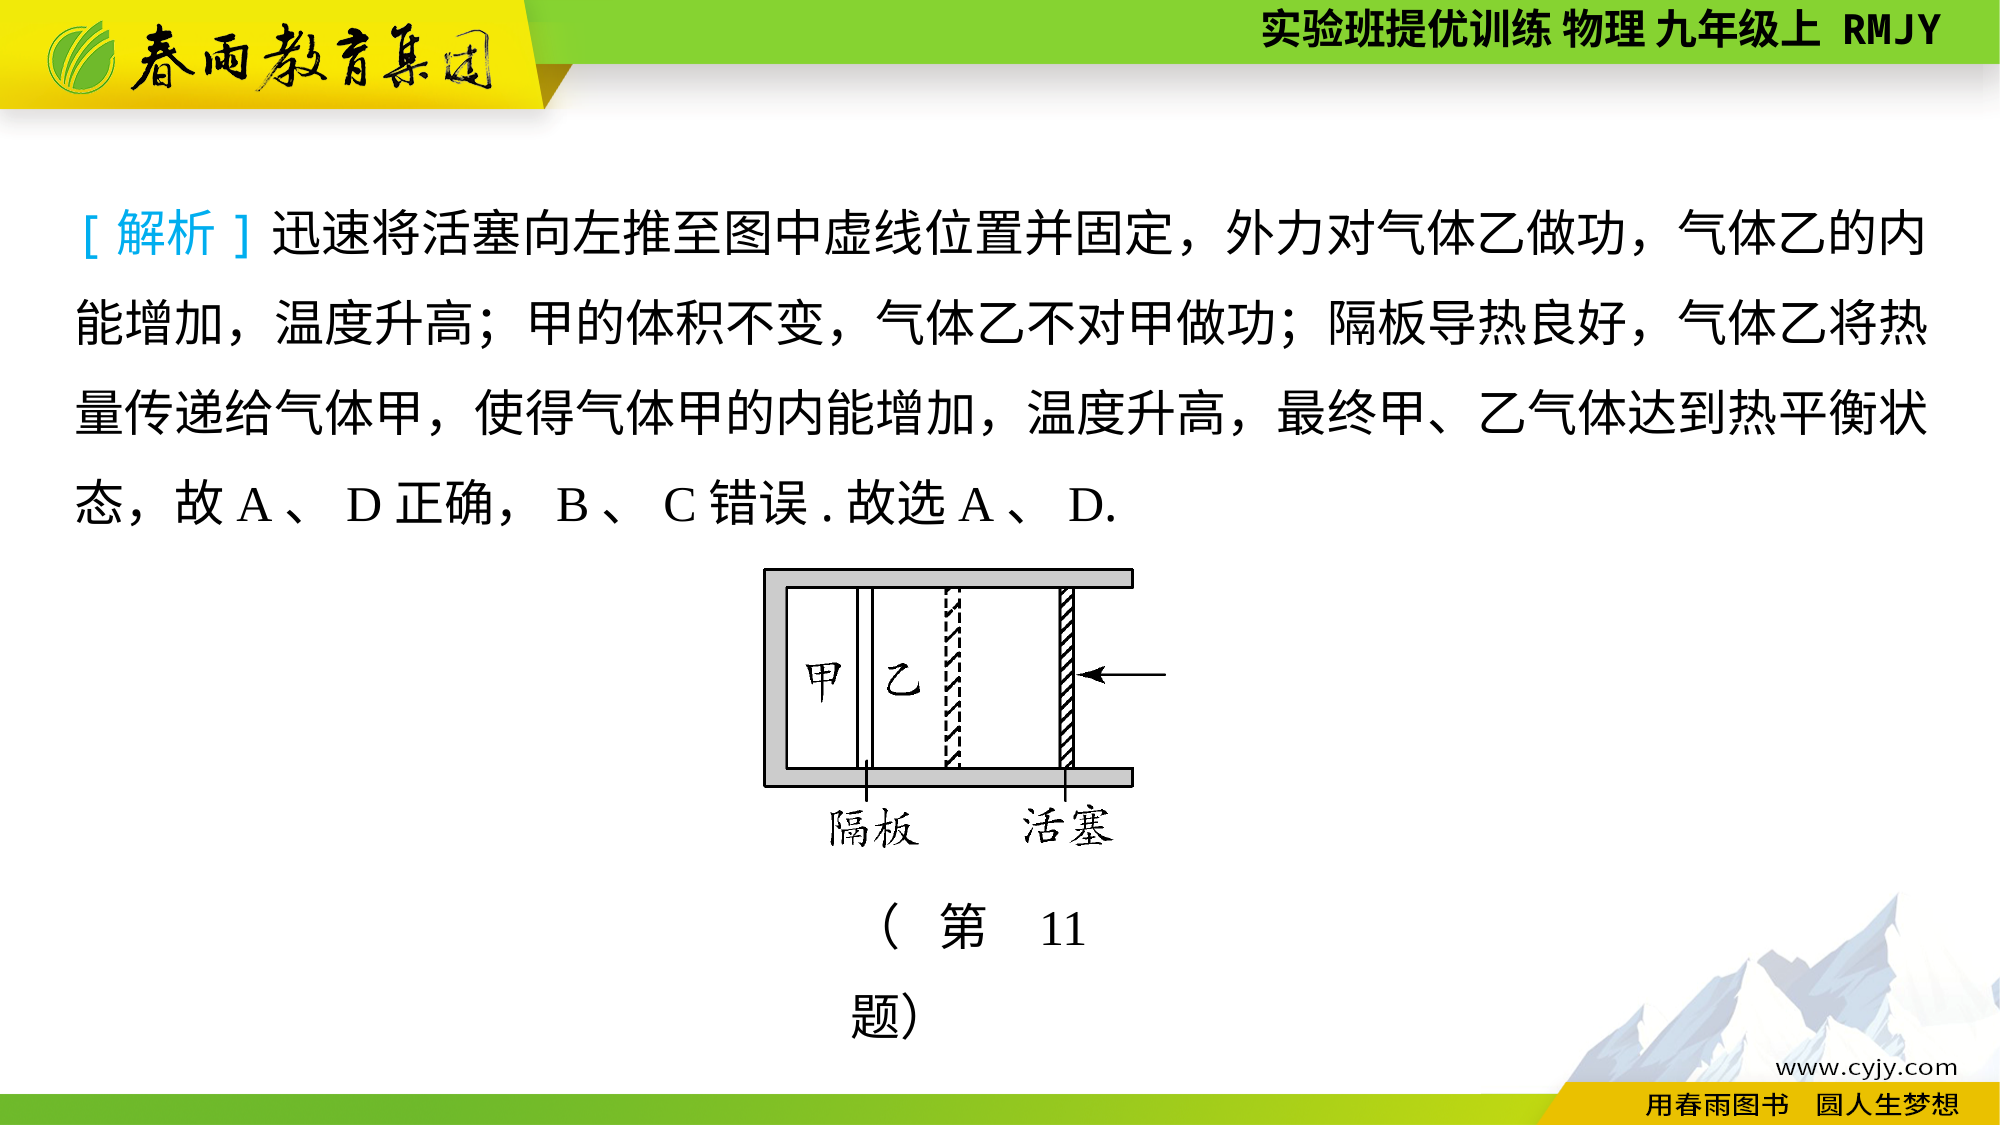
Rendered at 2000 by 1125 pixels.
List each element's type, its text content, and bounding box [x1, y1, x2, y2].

text_box （第11题） [836, 865, 1114, 963]
picture [0, 0, 2000, 1125]
list [解析]迅速将活塞向左推至图中虚线位置并固定，外力对气体乙做功，气体乙的内能增加，温度升高；甲的体积不变，气体乙不对甲做功；隔板导热良好，气体乙将热量传递给气体甲，使得气体甲的内能增加，温度升高，最终甲、乙气体达到热平衡状态，故A、D正确，B、C错误.故选A、D. [59, 164, 1944, 532]
